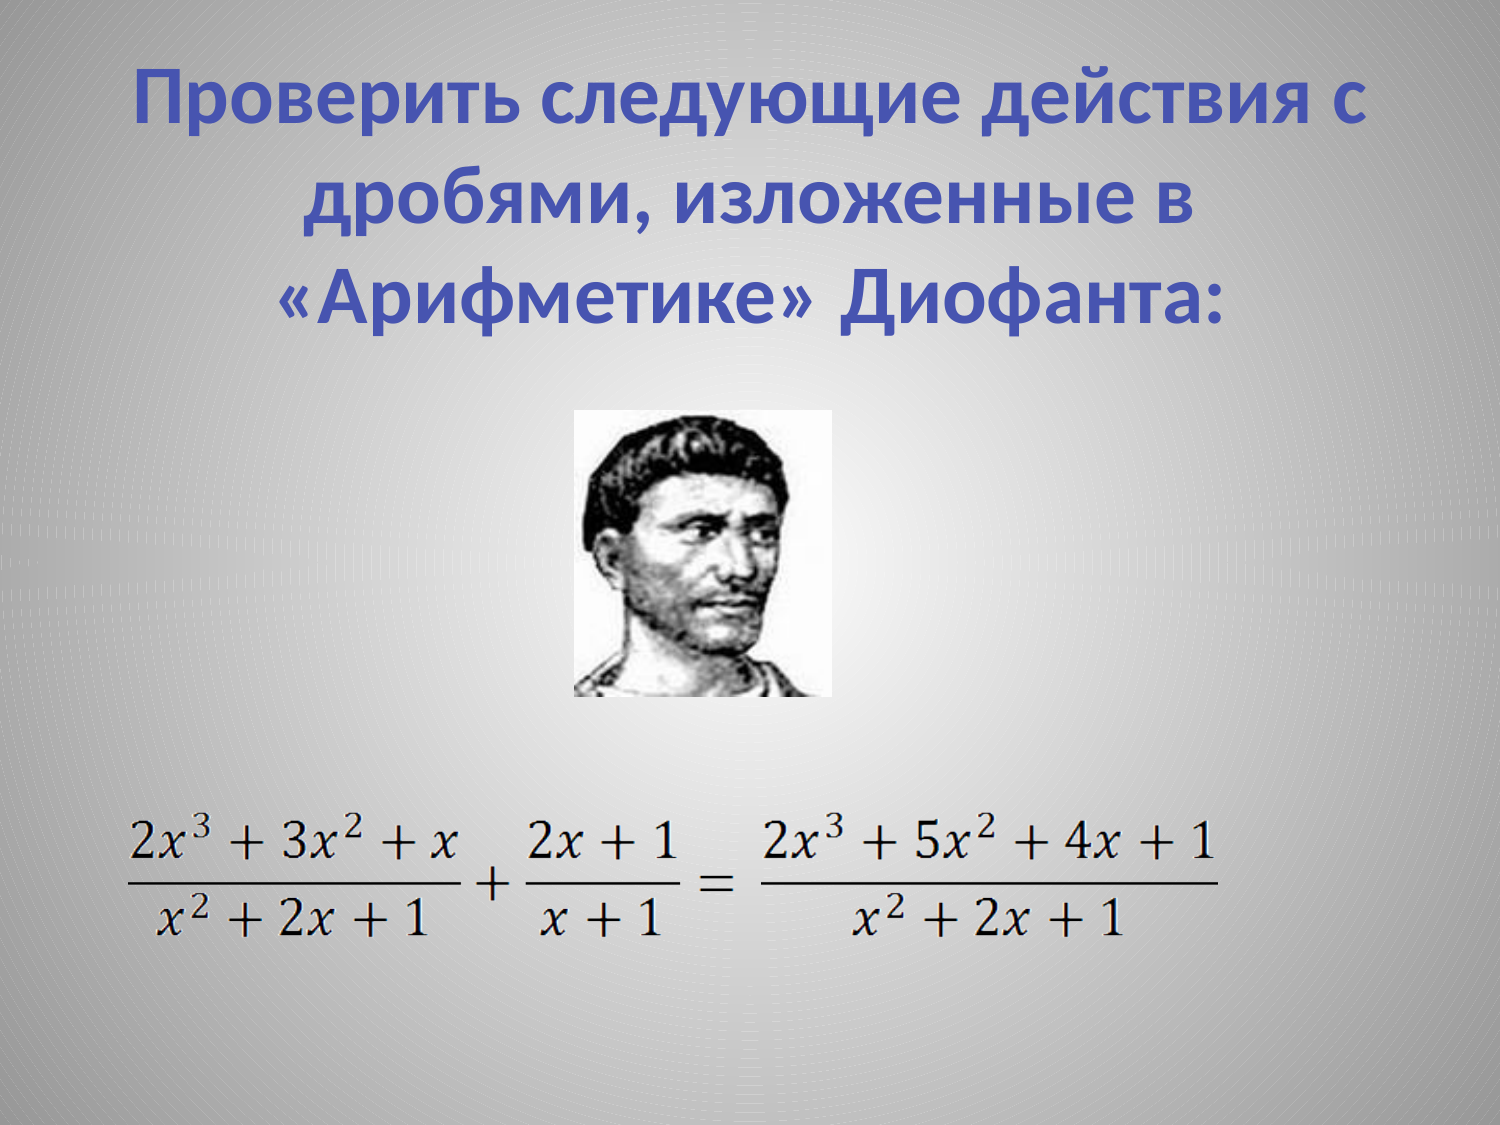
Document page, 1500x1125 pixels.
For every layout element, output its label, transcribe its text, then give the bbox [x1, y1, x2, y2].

picture [128, 808, 737, 950]
title Проверить следующие действия с дробями, изложенные в «Арифметике» Диофанта: [74, 34, 1426, 446]
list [573, 409, 833, 697]
picture [761, 808, 1219, 950]
